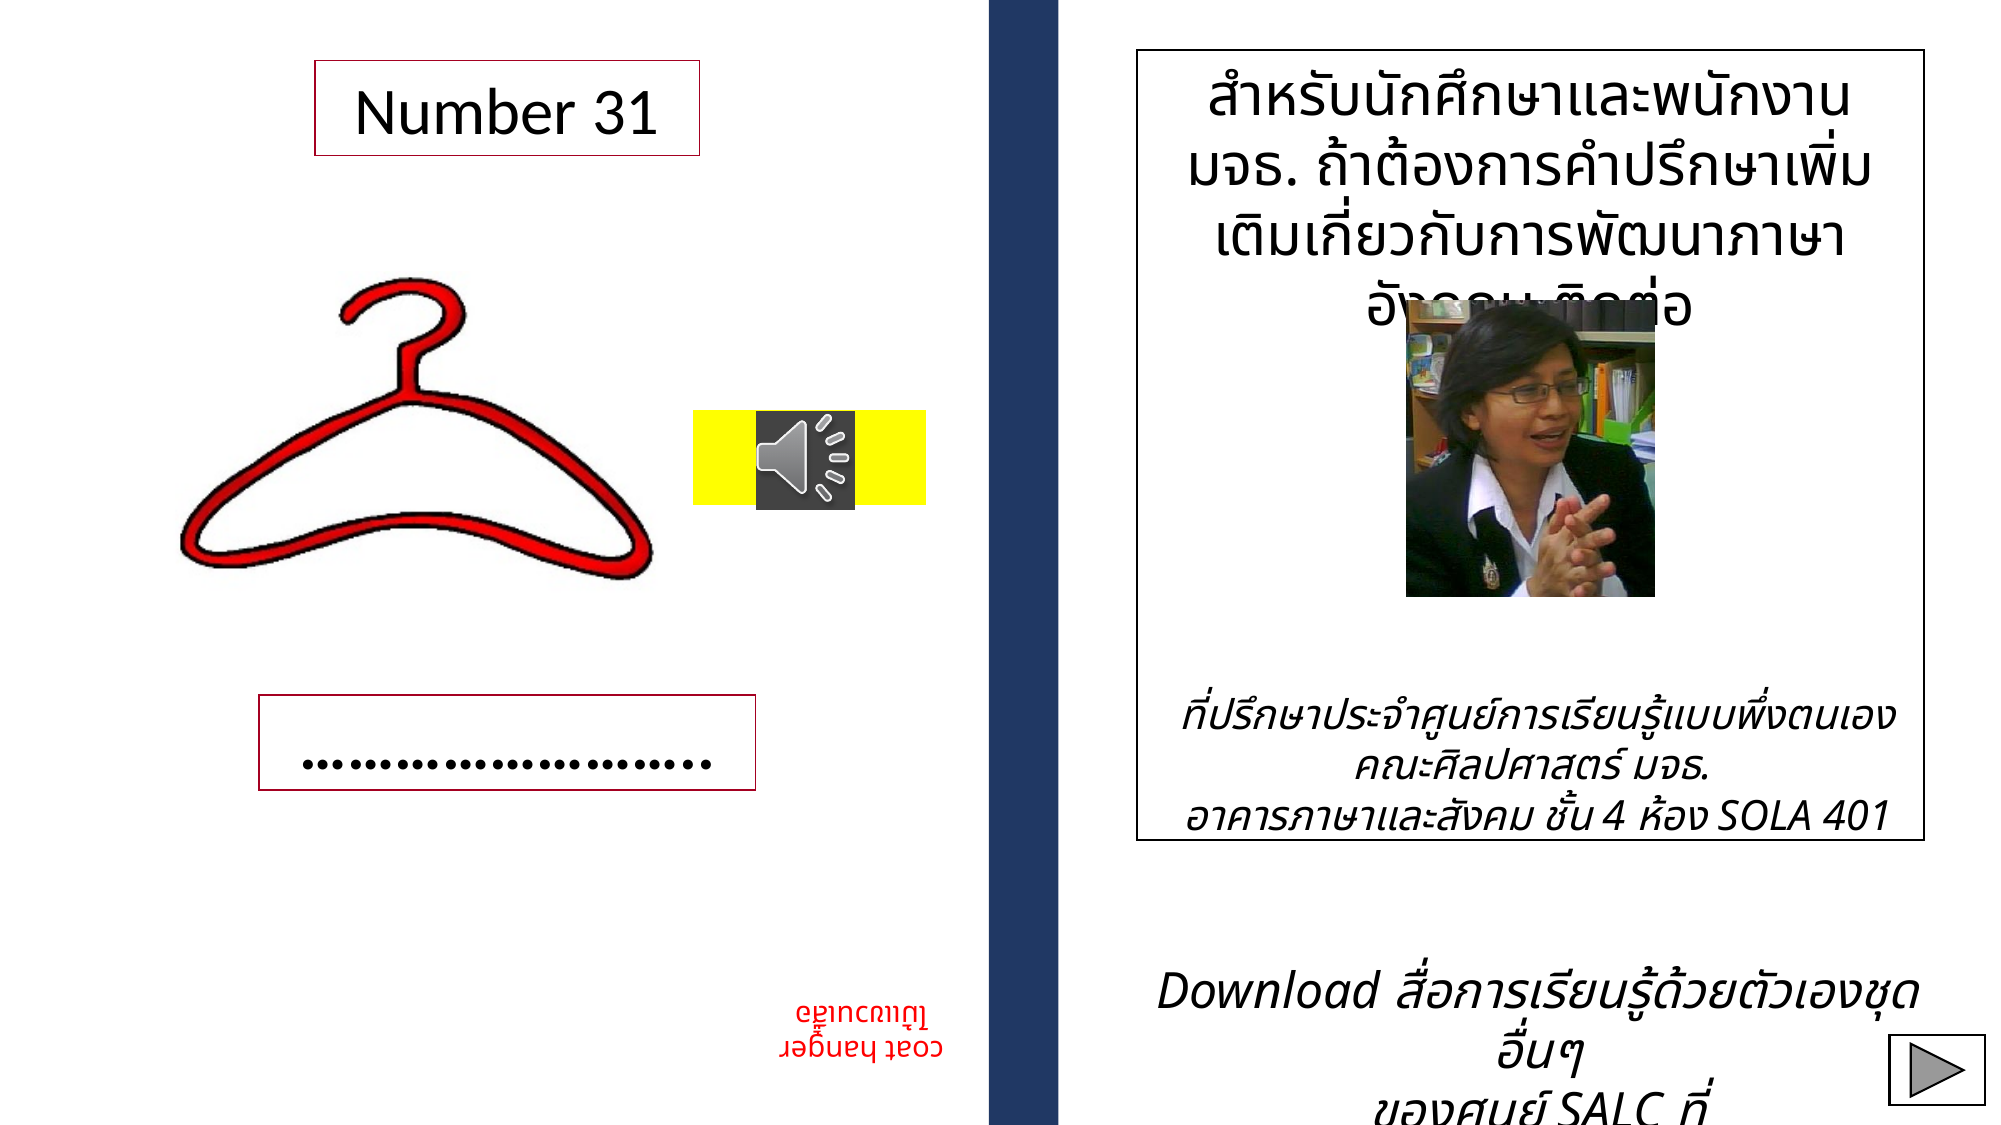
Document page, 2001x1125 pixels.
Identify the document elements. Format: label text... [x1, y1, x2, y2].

text_box Number 31 [315, 60, 700, 156]
picture [1406, 300, 1655, 597]
text_box ที่ปรึกษาประจำศูนย์การเรียนรู้แบบพึ่งตนเอง คณะศิลปศาสตร์ มจธ. อาคารภาษาและสังคม ชั้น 4 ห้อง SOLA 401 Download สื่อการเรียนรู้ด้วยตัวเองชุดอื่นๆ ของศูนย์ SALC ที่ http://kmuttsalc.wikispaces.com [1136, 680, 1939, 1125]
table_header [856, 410, 926, 505]
text_box [988, 0, 1059, 1125]
table_header [693, 410, 755, 505]
text_box coat hanger ไม้แขวนเสื้อ [755, 993, 967, 1078]
text_box สำหรับนักศึกษาและพนักงาน มจธ. ถ้าต้องการคำปรึกษาเพิ่มเติมเกี่ยวกับการพัฒนาภาษาอังกฤษ ติดต่อ [1136, 49, 1925, 680]
text_box …………………….. [259, 695, 756, 790]
picture [149, 271, 669, 597]
text_box [1939, 1034, 1986, 1106]
picture [755, 410, 856, 511]
